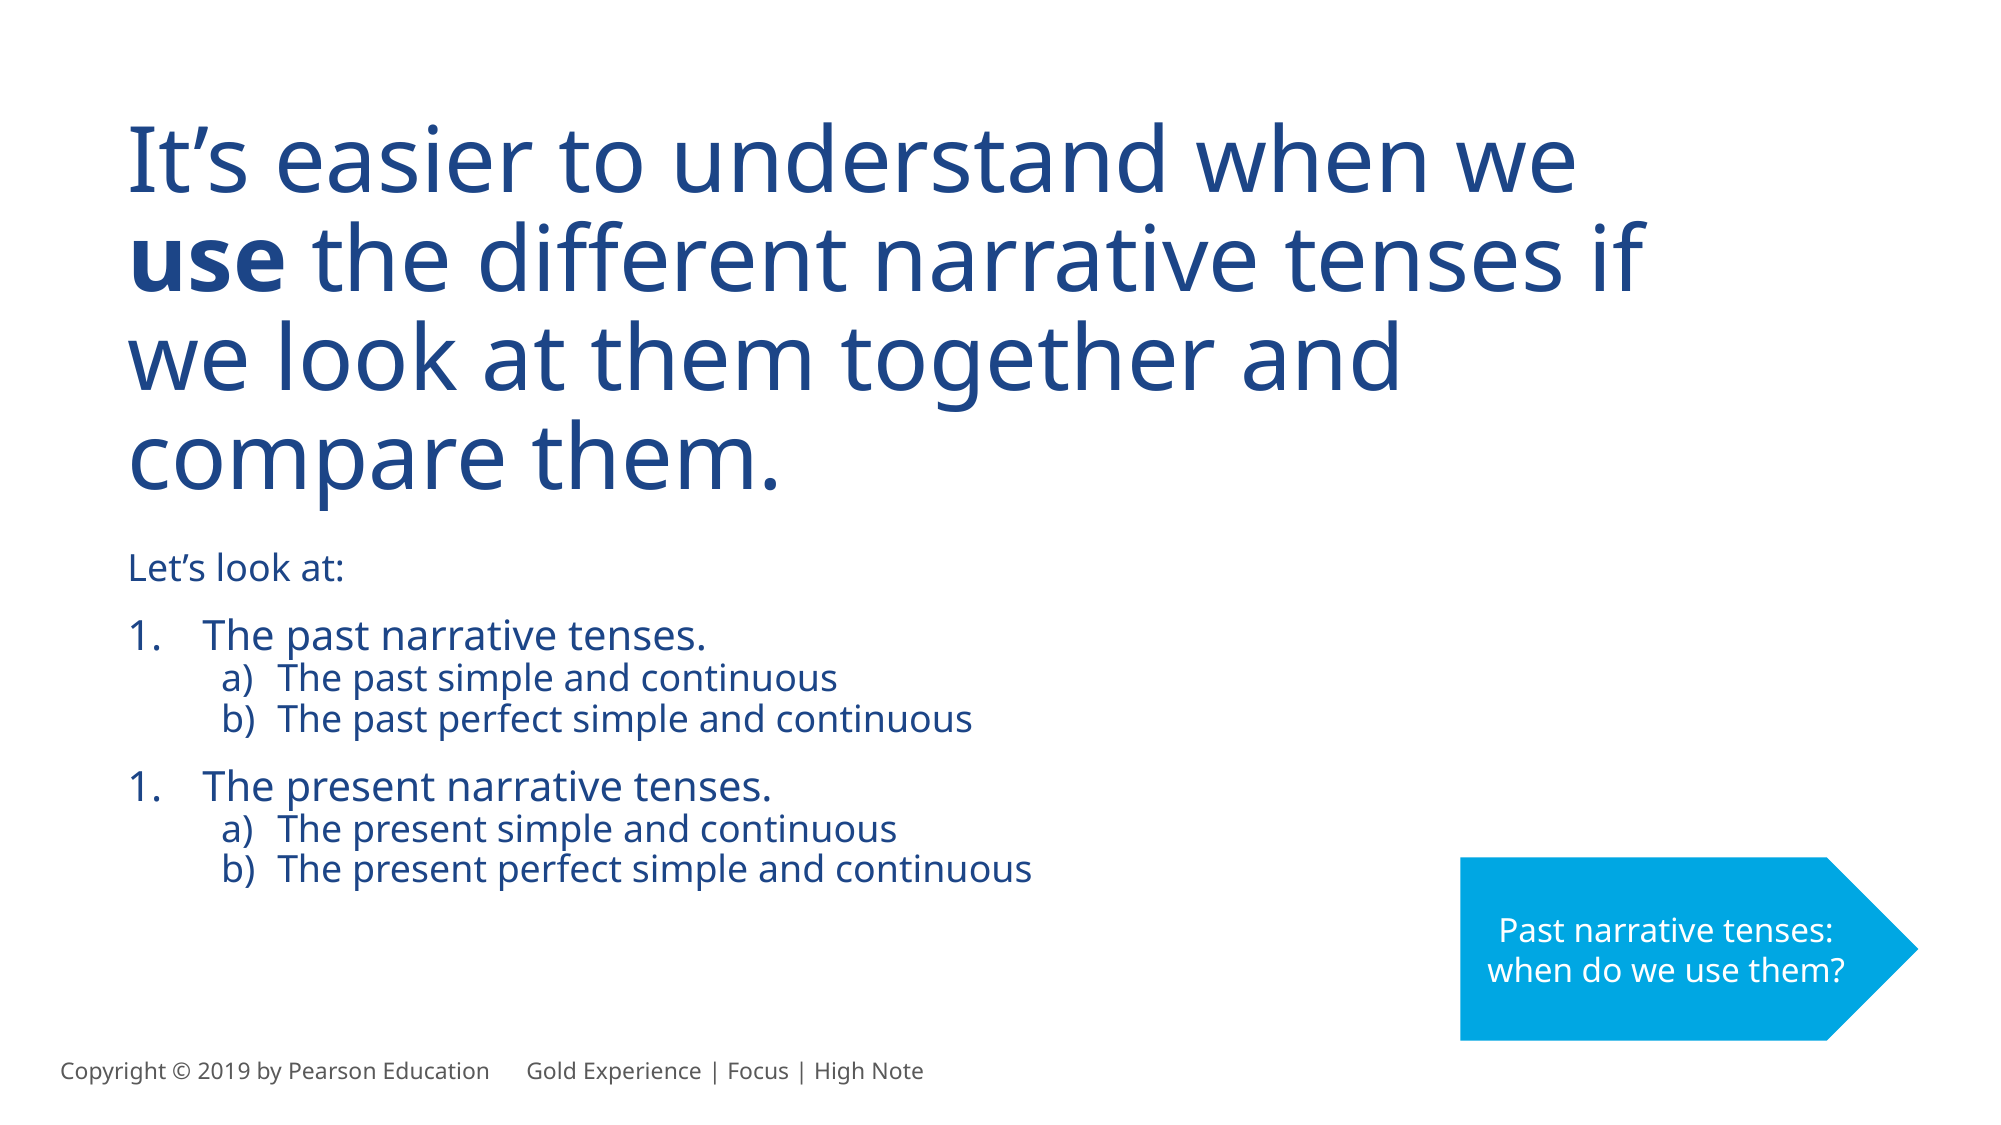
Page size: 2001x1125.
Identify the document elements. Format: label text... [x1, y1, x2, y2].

list Let’s look at: The past narrative tenses. The past simple and continuous The past perfect simple and continuous The present narrative tenses. The present simple and continuous The present perfect simple and continuous [112, 541, 1763, 914]
footer Copyright © 2019 by Pearson Education Gold Experience | Focus | High Note [45, 1040, 1084, 1101]
title It’s easier to understand when we use the different narrative tenses if we look at them together and compare them. [112, 179, 1763, 444]
text_box Past narrative tenses: when do we use them? [1460, 857, 1919, 1041]
